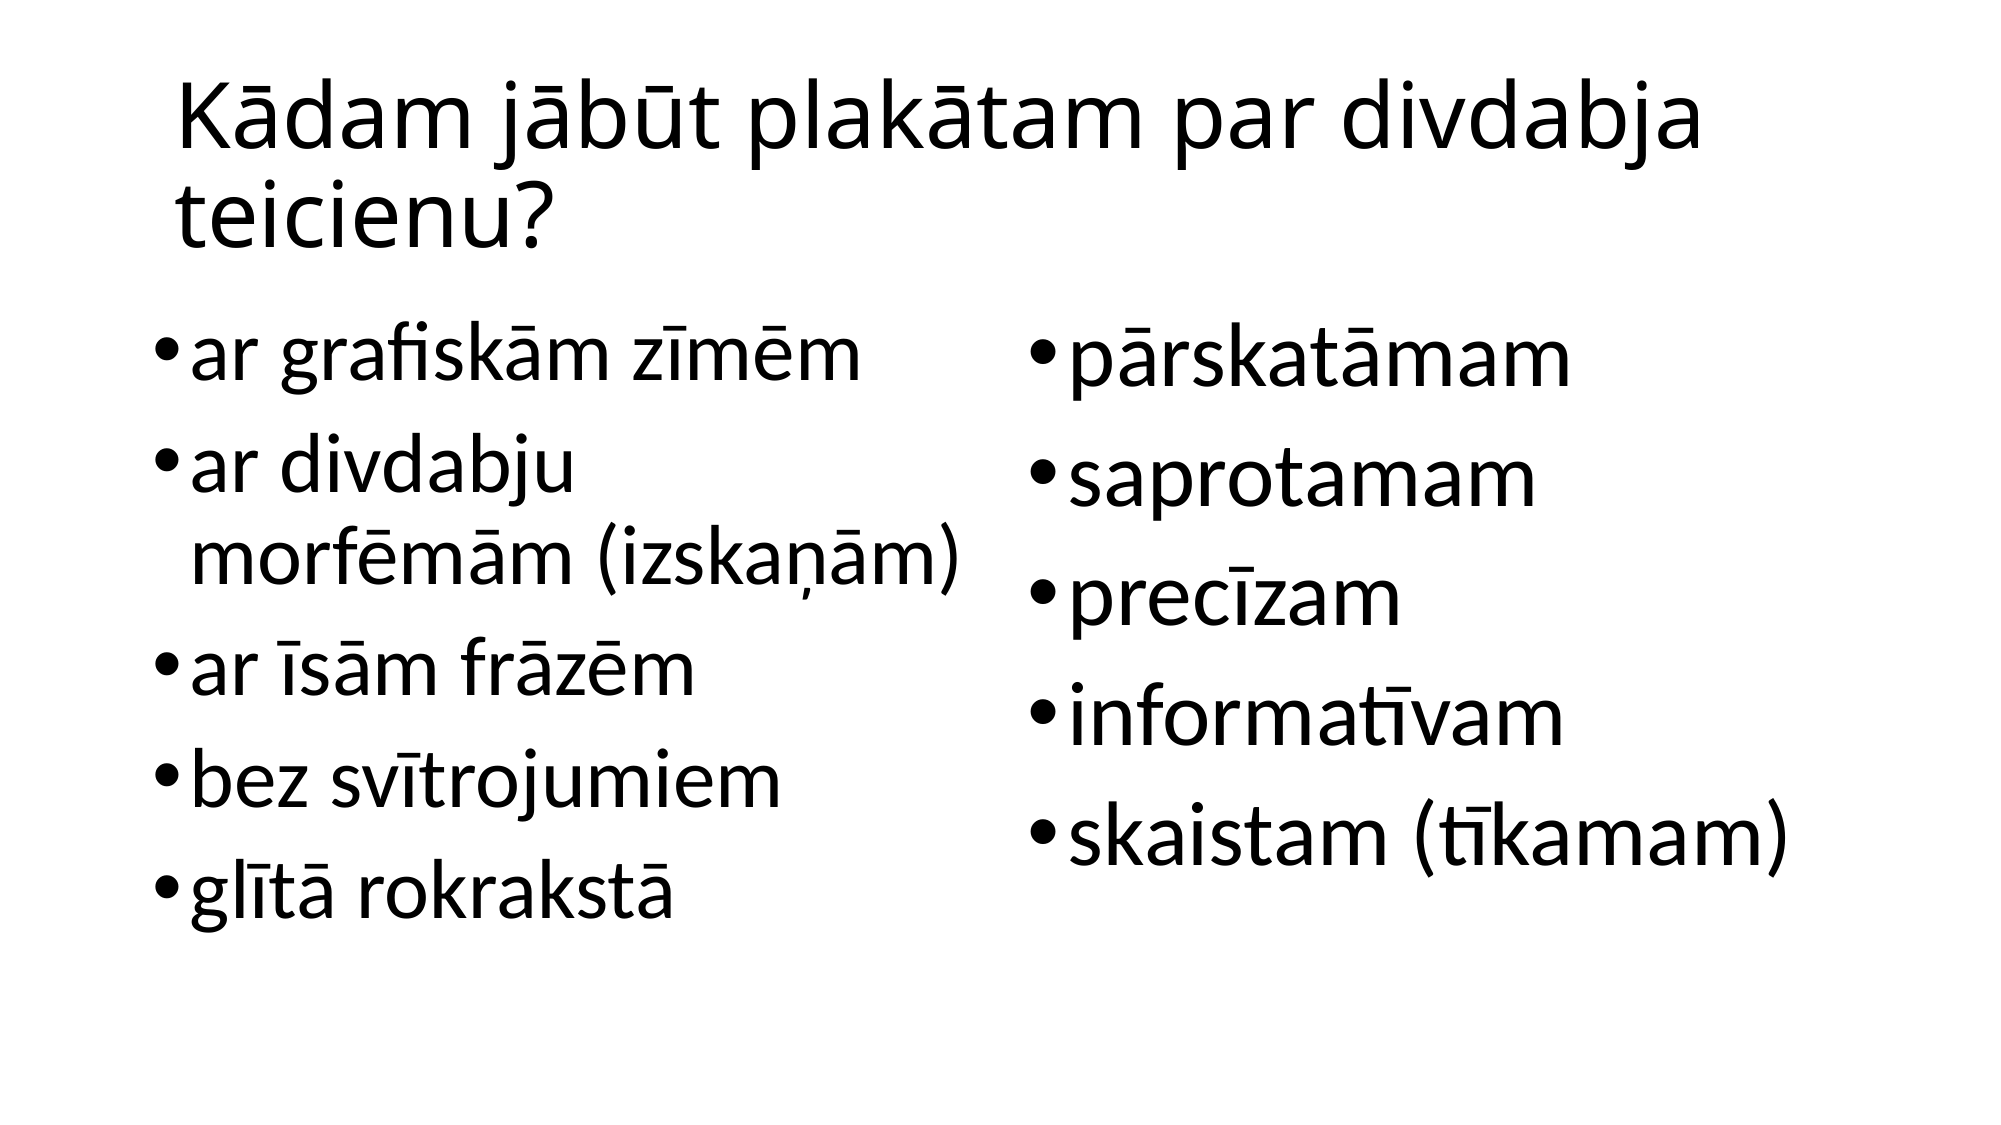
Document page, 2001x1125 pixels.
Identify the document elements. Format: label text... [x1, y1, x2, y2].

title Kādam jābūt plakātam par divdabja teicienu? [159, 59, 1952, 278]
list ar grafiskām zīmēm ar divdabju morfēmām (izskaņām) ar īsām frāzēm bez svītrojumiem glītā rokrakstā [137, 299, 988, 1014]
list pārskatāmam saprotamam precīzam informatīvam skaistam (tīkamam) [1012, 299, 1863, 1014]
